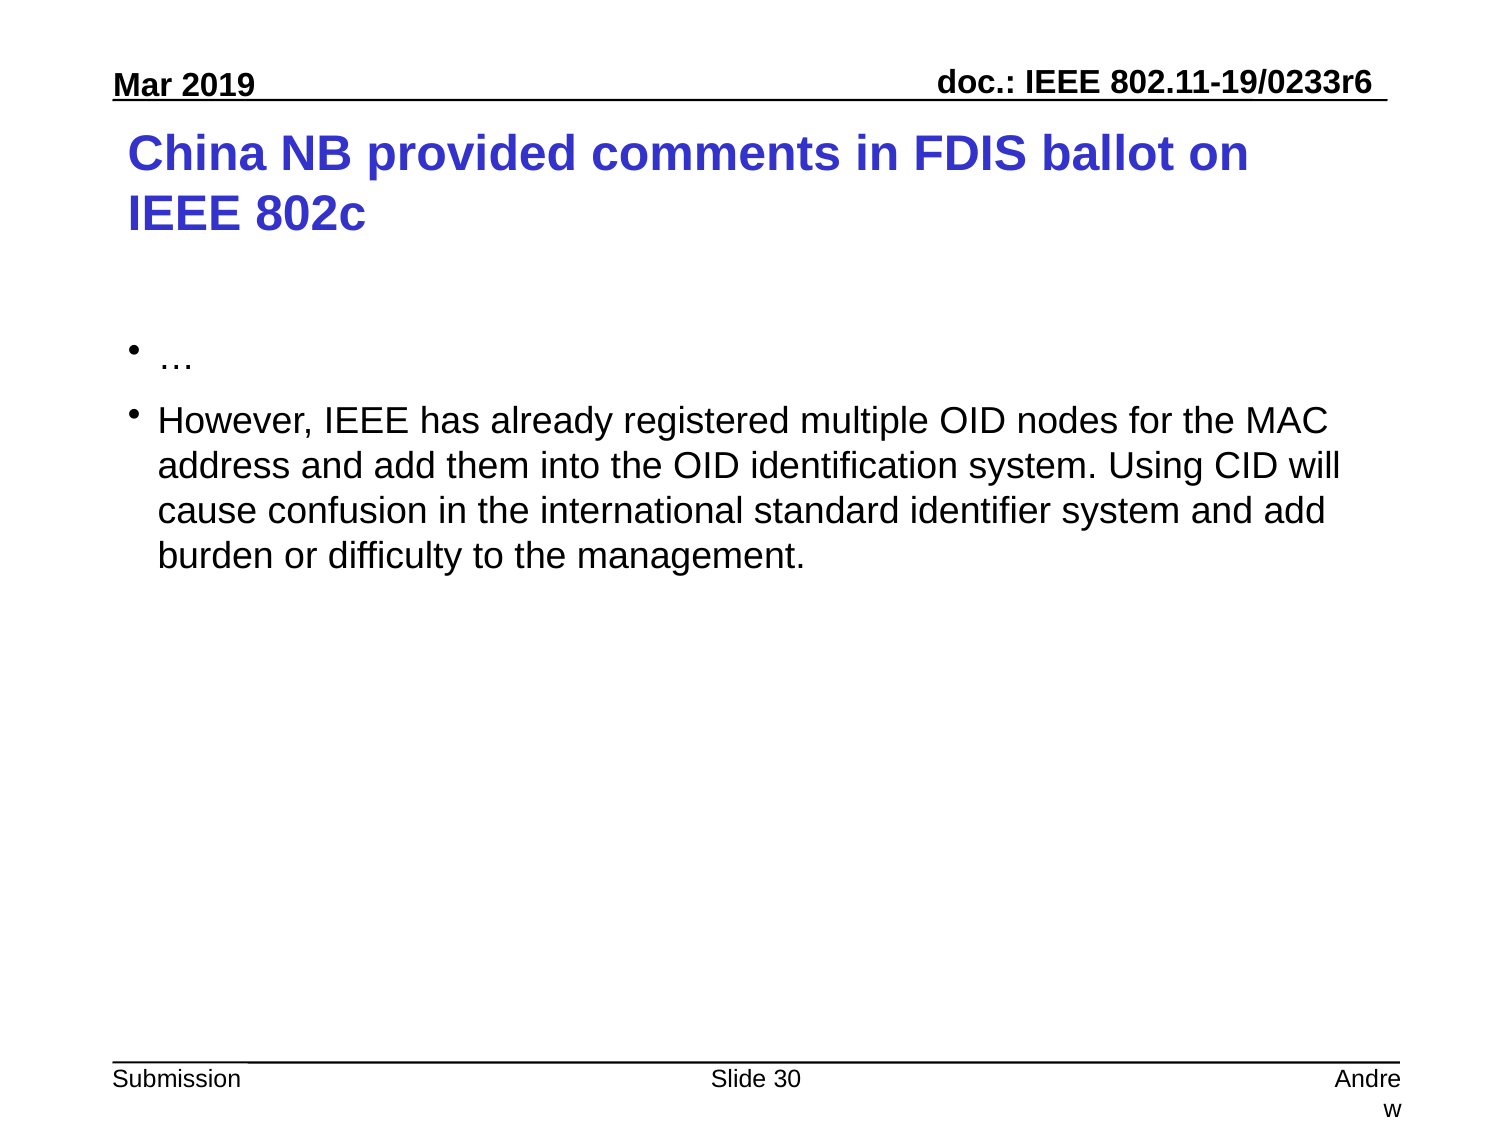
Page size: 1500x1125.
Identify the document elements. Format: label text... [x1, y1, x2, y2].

footer Andrew Myles, Cisco [1320, 1061, 1402, 1093]
list … However, IEEE has already registered multiple OID nodes for the MAC address and add them into the OID identification system. Using CID will cause confusion in the international standard identifier system and add burden or difficulty to the management. [112, 324, 1388, 1000]
title China NB provided comments in FDIS ballot on IEEE 802c [112, 112, 1388, 288]
slide_number Slide 30 [709, 1061, 803, 1093]
